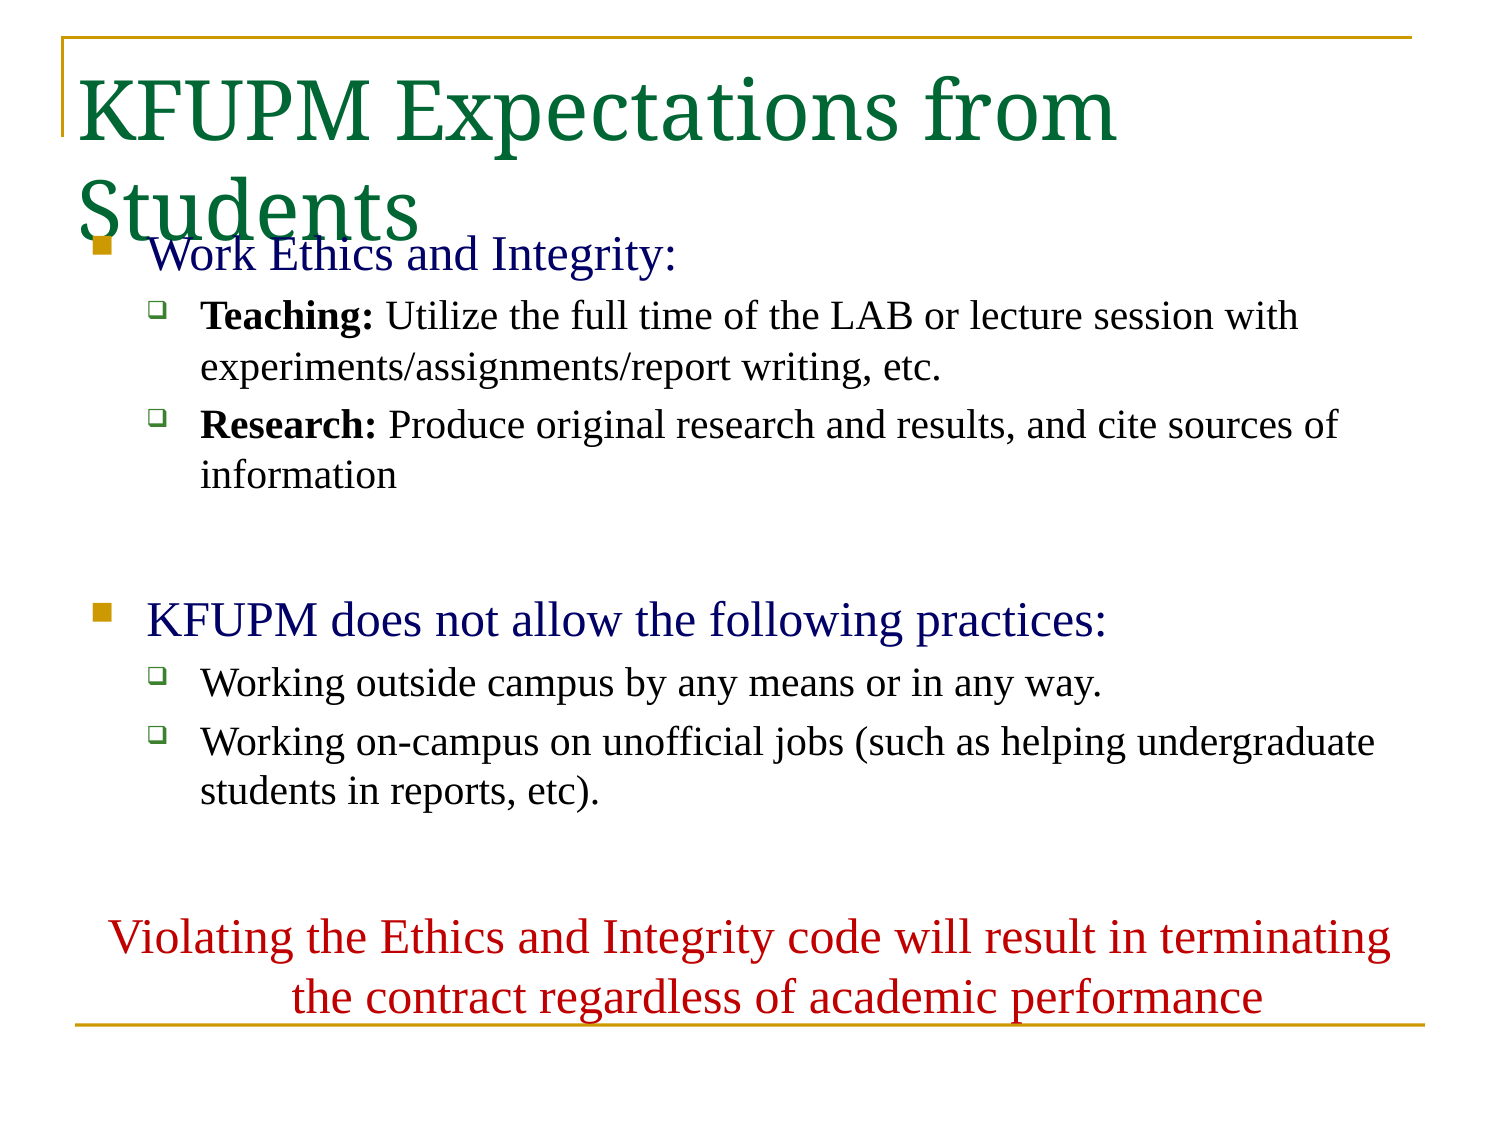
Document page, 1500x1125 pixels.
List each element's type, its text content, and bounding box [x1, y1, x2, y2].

list Work Ethics and Integrity: Teaching: Utilize the full time of the LAB or lecture session with experiments/assignments/report writing, etc. Research: Produce original research and results, and cite sources of information KFUPM does not allow the following practices: Working outside campus by any means or in any way. Working on-campus on unofficial jobs (such as helping undergraduate students in reports, etc). Violating the Ethics and Integrity code will result in terminating the contract regardless of academic performance [74, 212, 1426, 1051]
title KFUPM Expectations from Students [62, 49, 1413, 180]
